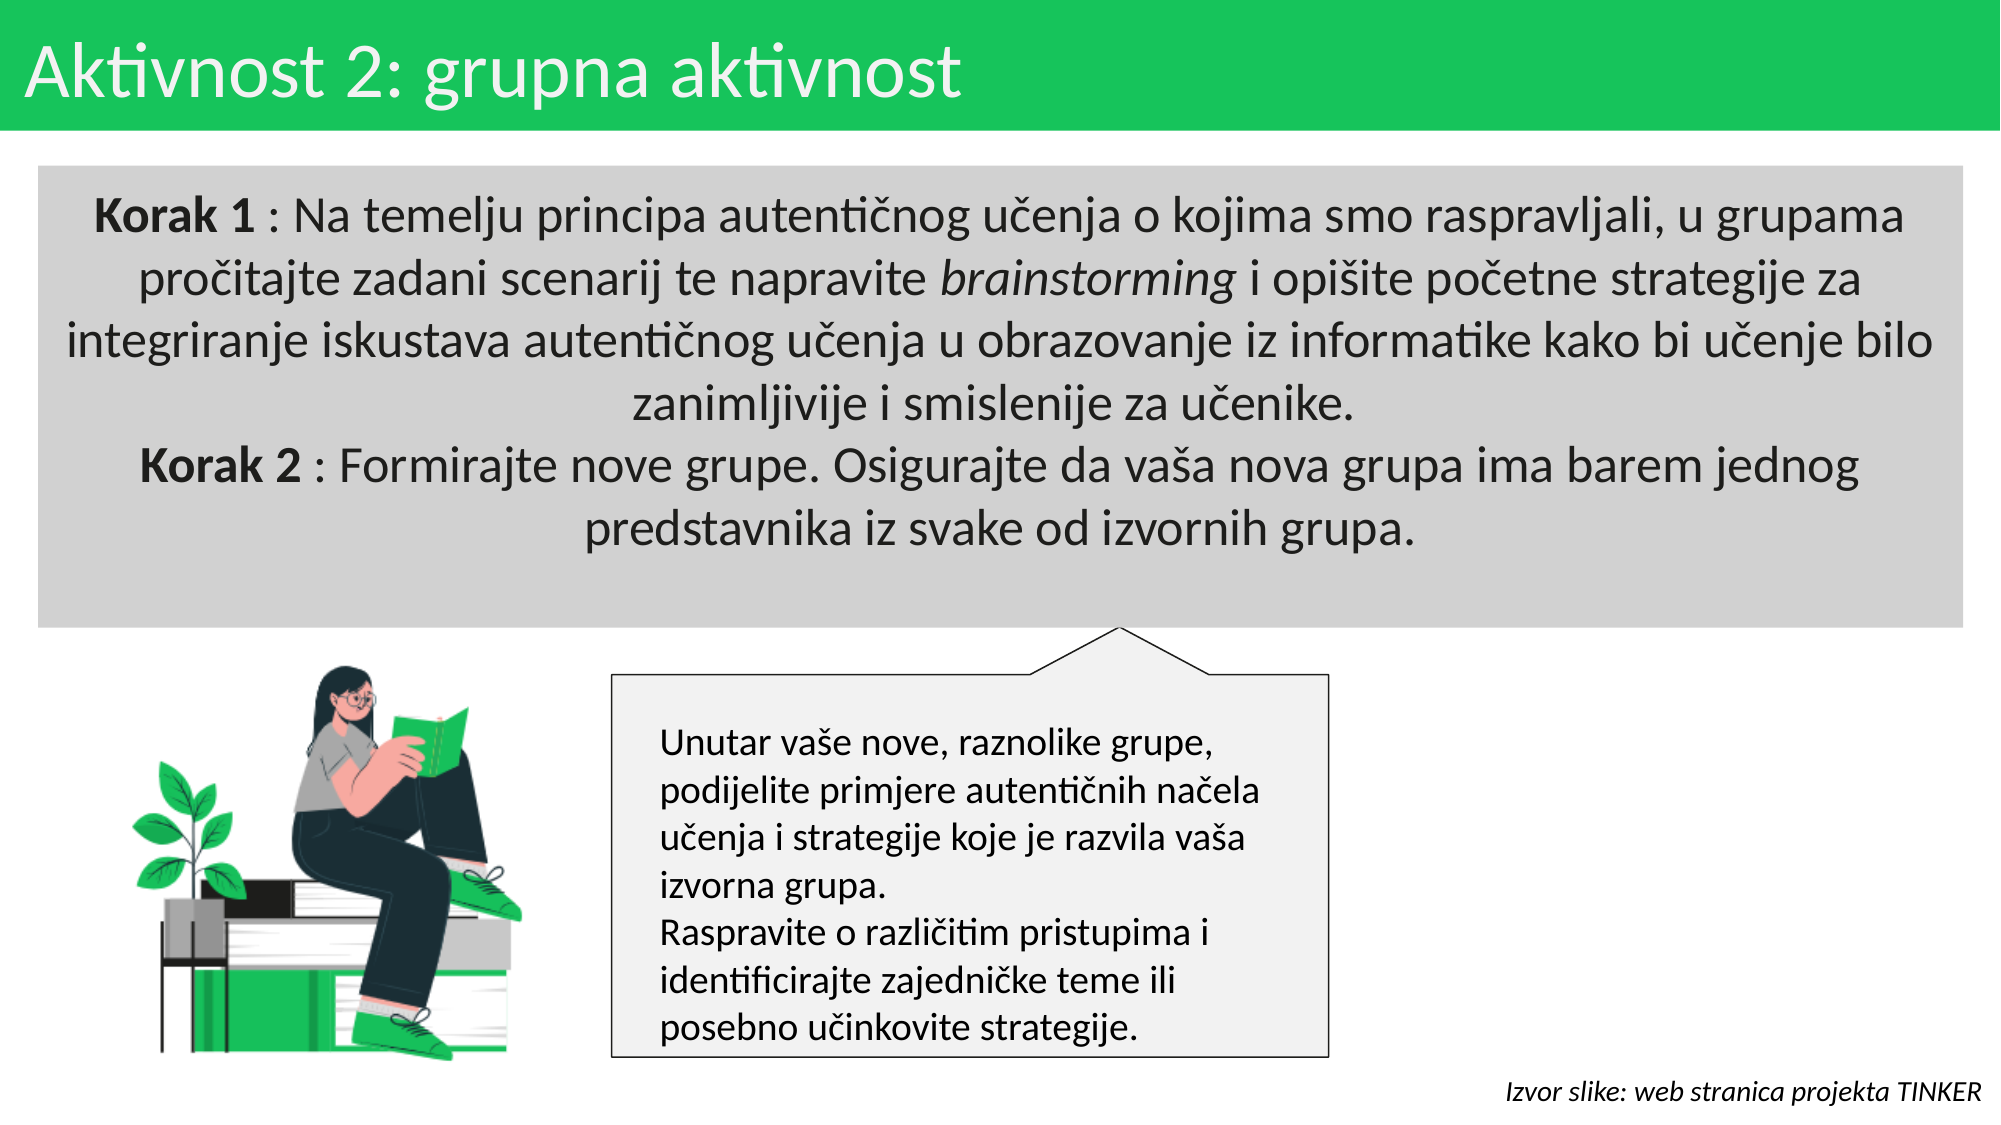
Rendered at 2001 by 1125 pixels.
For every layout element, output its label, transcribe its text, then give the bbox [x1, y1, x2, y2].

text_box Izvor slike: web stranica projekta TINKER [1487, 1057, 2000, 1114]
text_box [16, 144, 1976, 1108]
title Aktivnost 2: grupna aktivnost [16, 13, 1976, 131]
text_box Unutar vaše nove, raznolike grupe, podijelite primjere autentičnih načela učenja i strategije koje je razvila vaša izvorna grupa. Raspravite o različitim pristupima i identificirajte zajedničke teme ili posebno učinkovite strategije. [644, 701, 1307, 1029]
text_box [611, 628, 1329, 1058]
text_box Korak 1 : Na temelju principa autentičnog učenja o kojima smo raspravljali, u grupama pročitajte zadani scenarij te napravite brainstorming i opišite početne strategije za integriranje iskustava autentičnog učenja u obrazovanje iz informatike kako bi učenje bilo zanimljivije i smislenije za učenike. Korak 2 : Formirajte nove grupe. Osigurajte da vaša nova grupa ima barem jednog predstavnika iz svake od izvornih grupa. [38, 165, 1964, 628]
picture [128, 659, 531, 1072]
